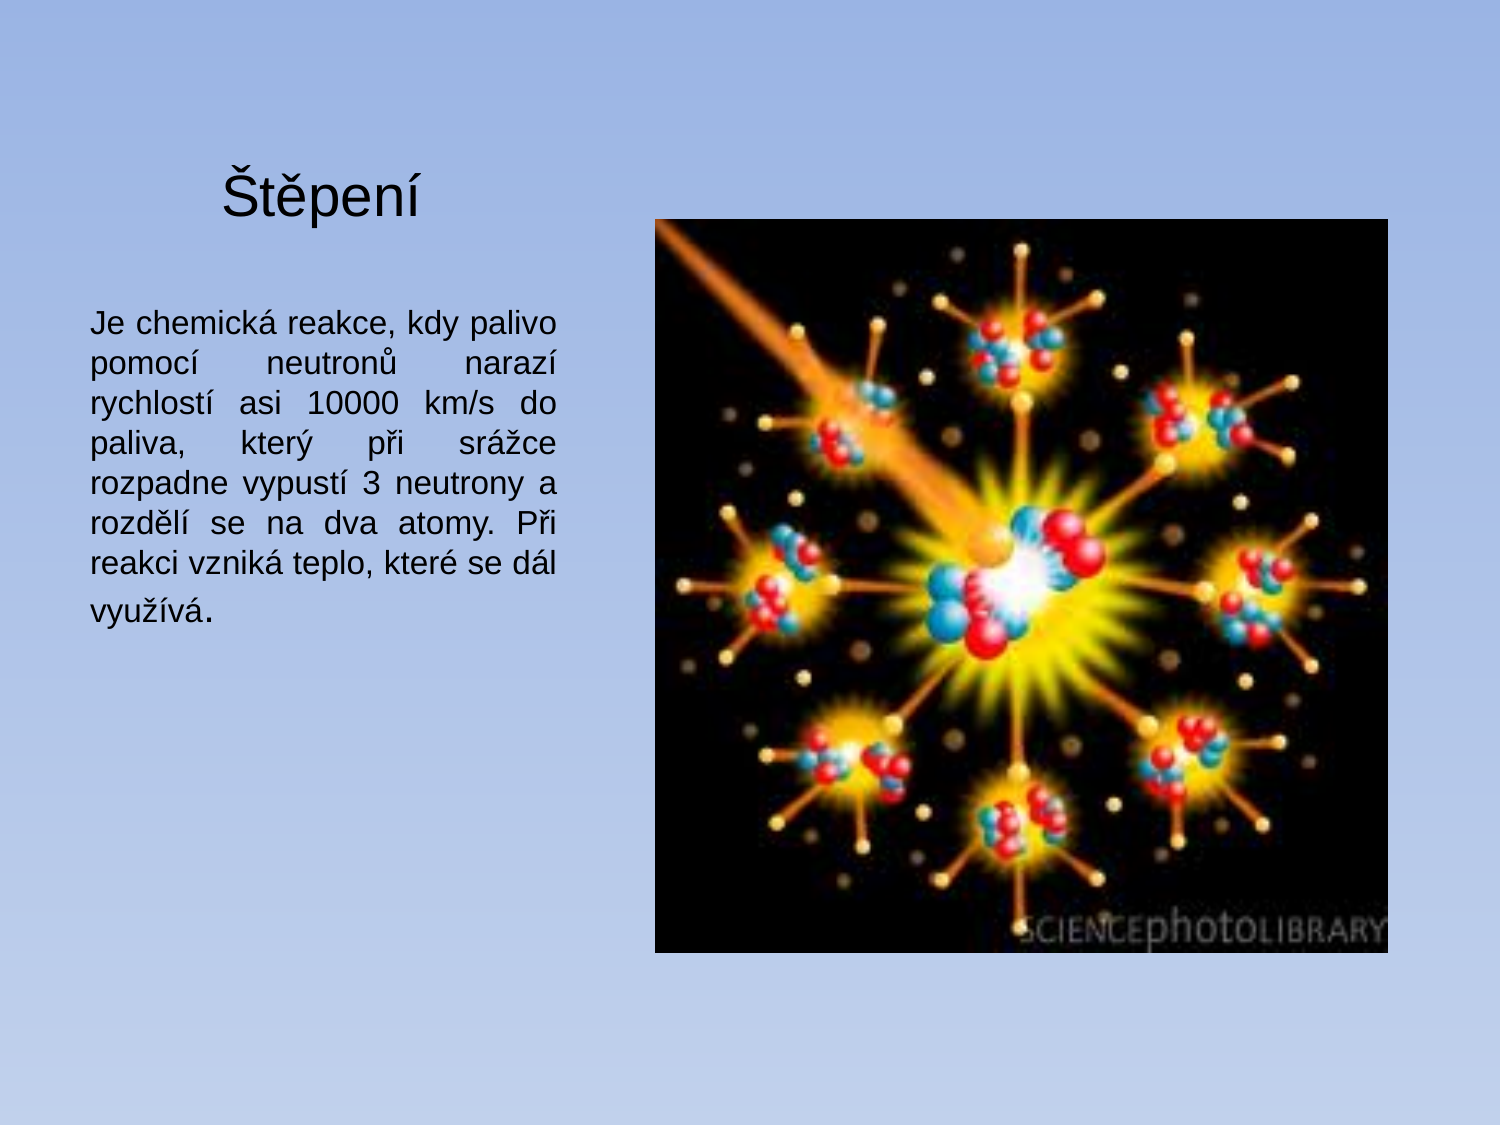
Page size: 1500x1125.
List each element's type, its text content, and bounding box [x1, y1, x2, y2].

list Je chemická reakce, kdy palivo pomocí neutronů narazí rychlostí asi 10000 km/s do paliva, který při srážce rozpadne vypustí 3 neutrony a rozdělí se na dva atomy. Při reakci vzniká teplo, které se dál využívá. [75, 235, 573, 1005]
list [655, 219, 1389, 953]
title Štěpení [75, 44, 569, 235]
